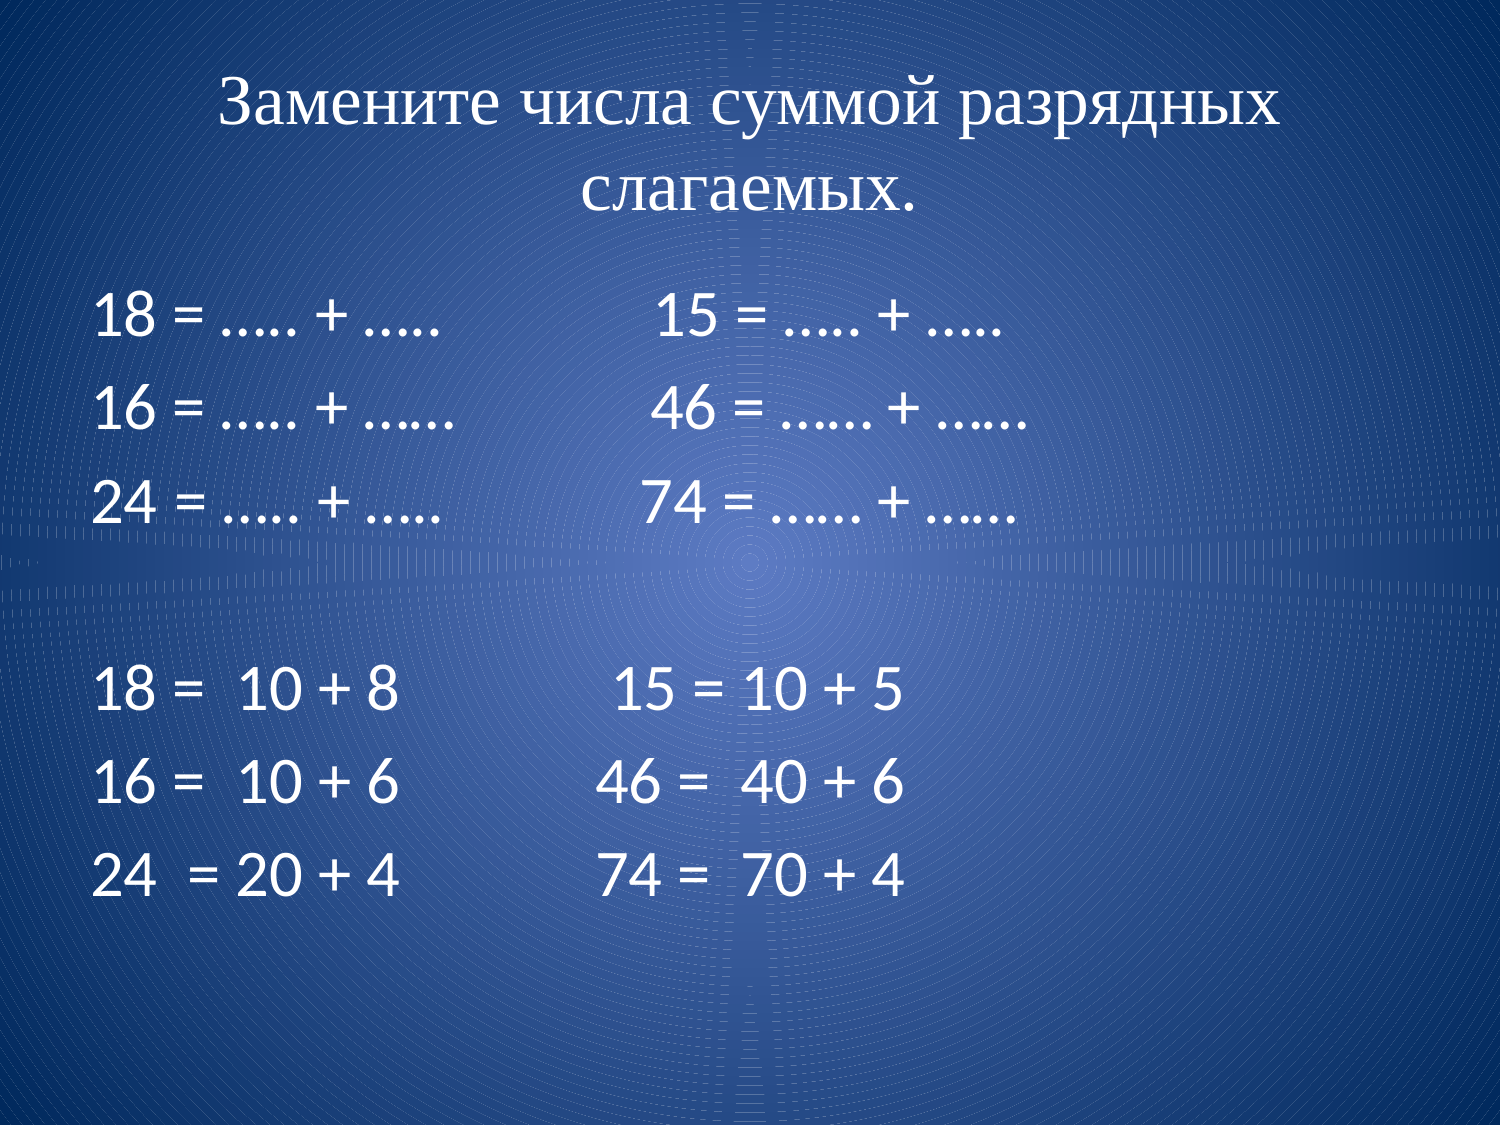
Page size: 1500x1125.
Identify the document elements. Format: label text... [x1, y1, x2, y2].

list 18 = ….. + ….. 15 = ….. + ….. 16 = ….. + …… 46 = …… + …… = ….. + ….. 74 = …… + …… 18 = 10 + 8 15 = 10 + 5 16 = 10 + 6 46 = 40 + 6 24 = 20 + 4 74 = 70 + 4 [75, 262, 1425, 1005]
title Замените числа суммой разрядных слагаемых. [75, 45, 1425, 233]
